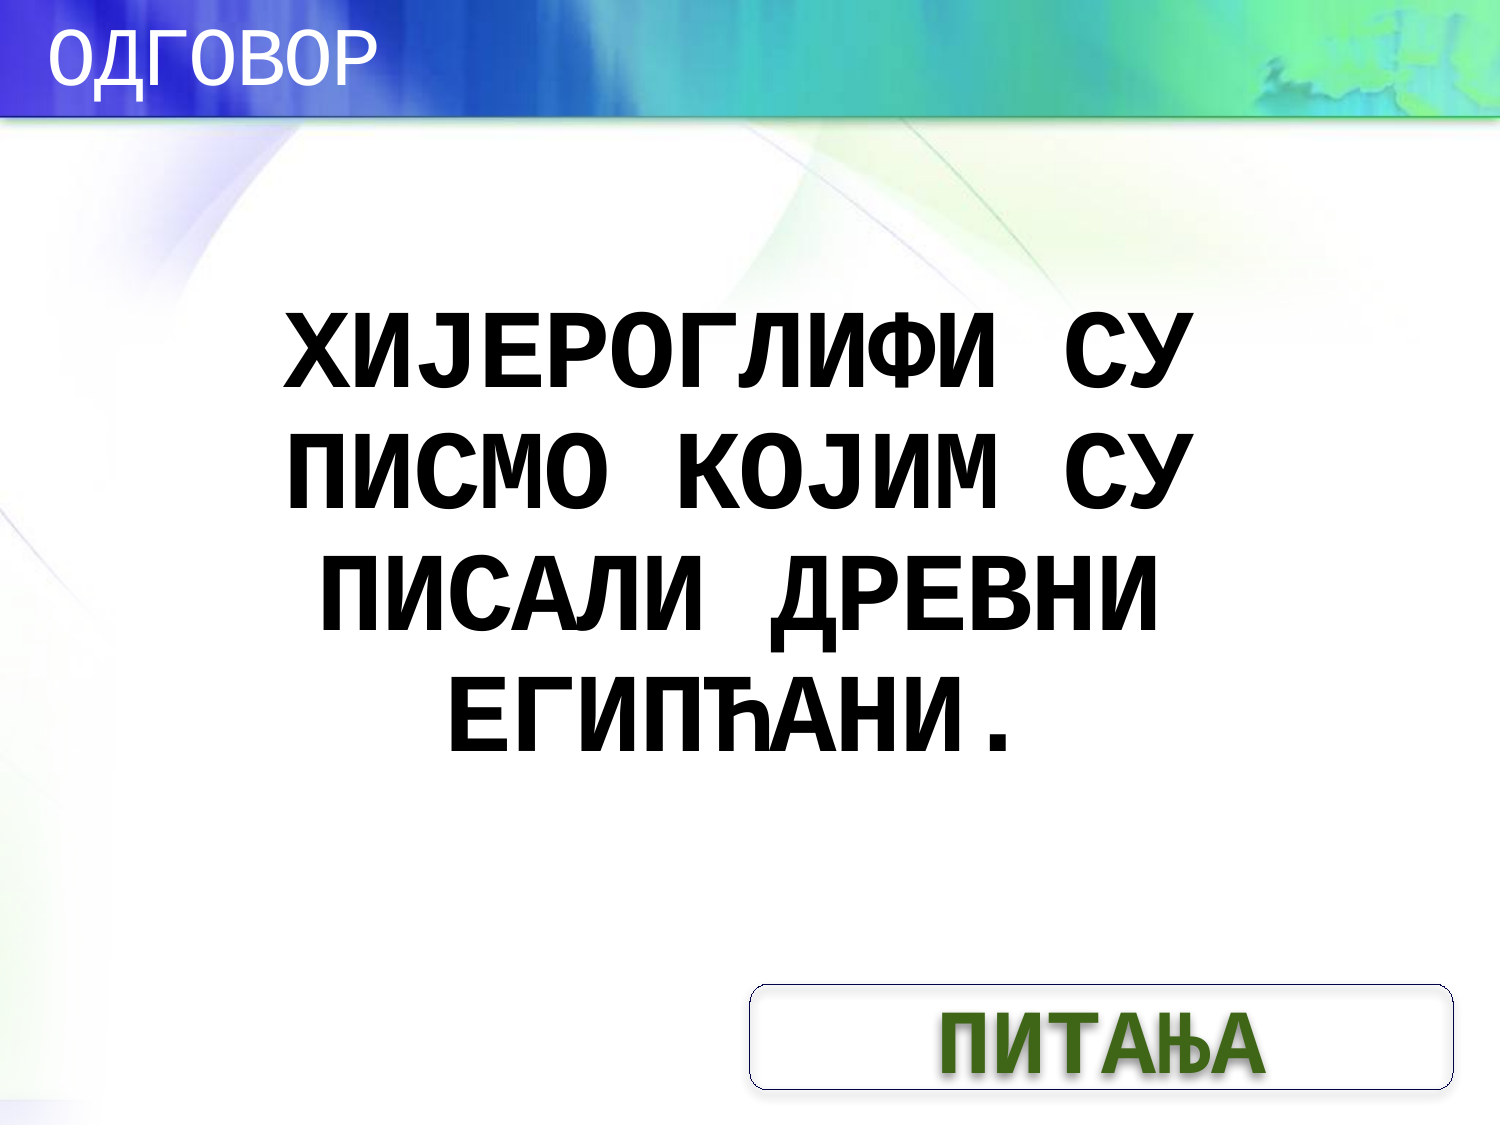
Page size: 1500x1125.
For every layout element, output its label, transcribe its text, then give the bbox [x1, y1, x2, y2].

text_box ПИТАЊА [749, 984, 1454, 1090]
title ХИЈЕРОГЛИФИ СУ ПИСМО КОЈИМ СУ ПИСАЛИ ДРЕВНИ ЕГИПЋАНИ. [93, 152, 1383, 915]
text_box ОДГОВОР [46, 0, 774, 118]
picture [0, 0, 1500, 1125]
